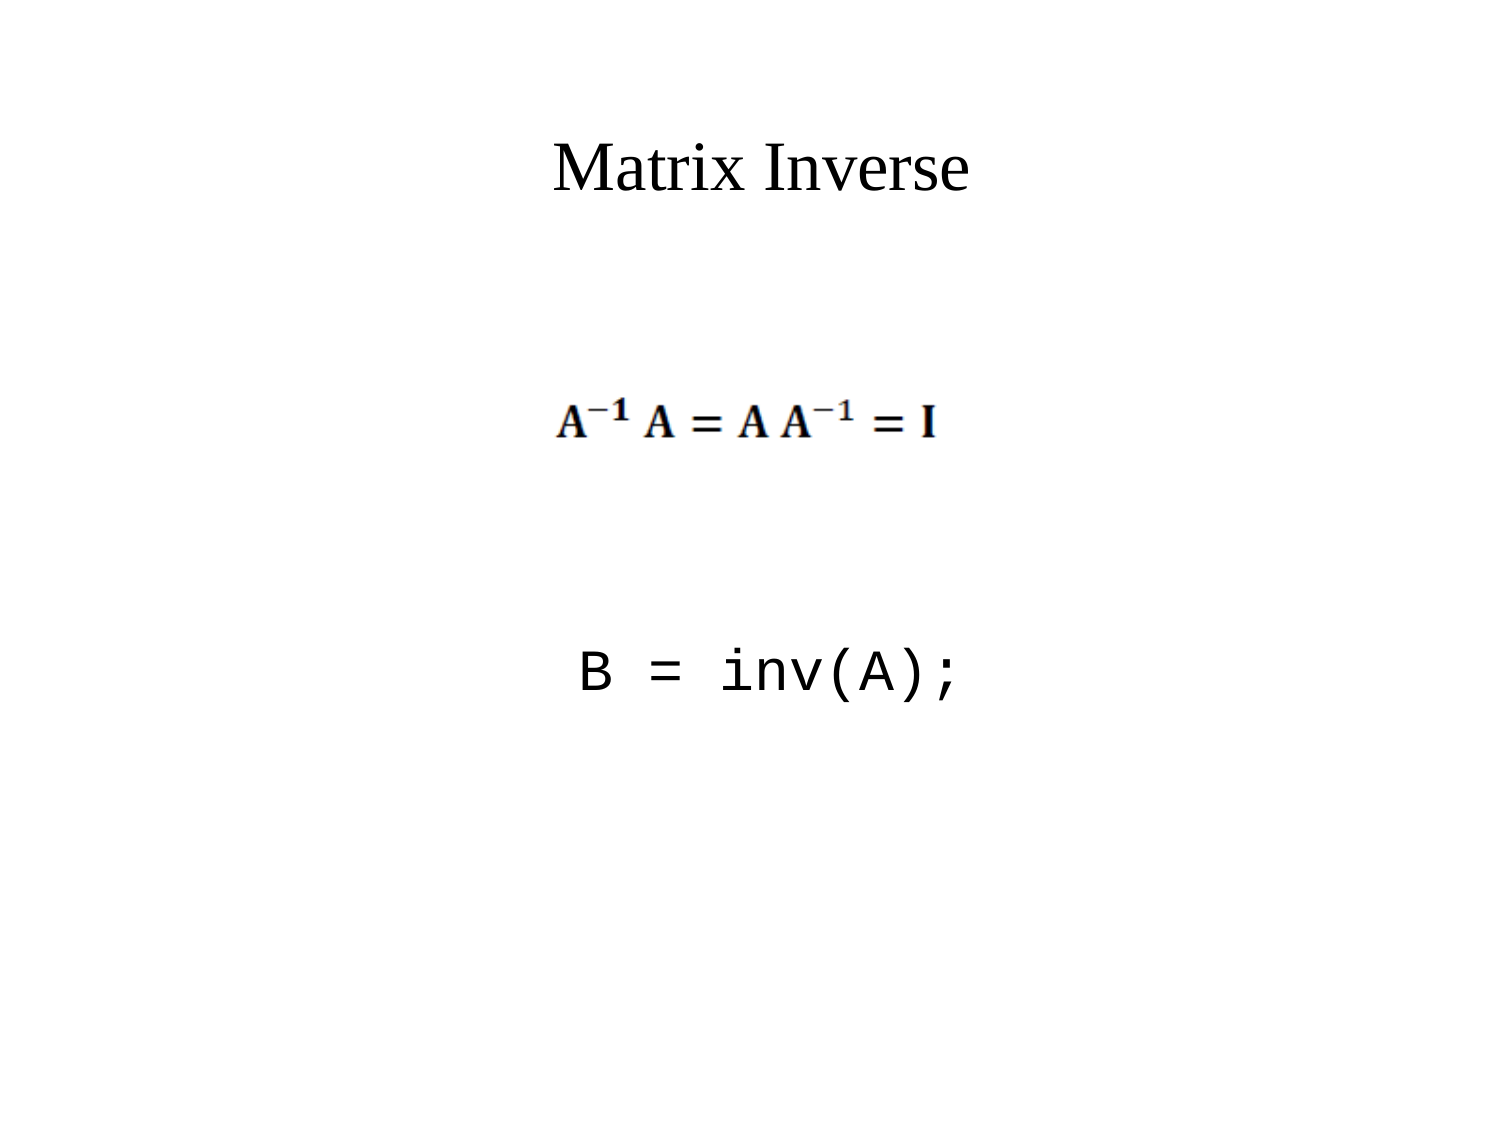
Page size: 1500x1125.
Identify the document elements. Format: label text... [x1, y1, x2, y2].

picture [512, 349, 993, 501]
title Matrix Inverse [87, 112, 1438, 213]
text_box B = inv(A); [564, 624, 1014, 710]
